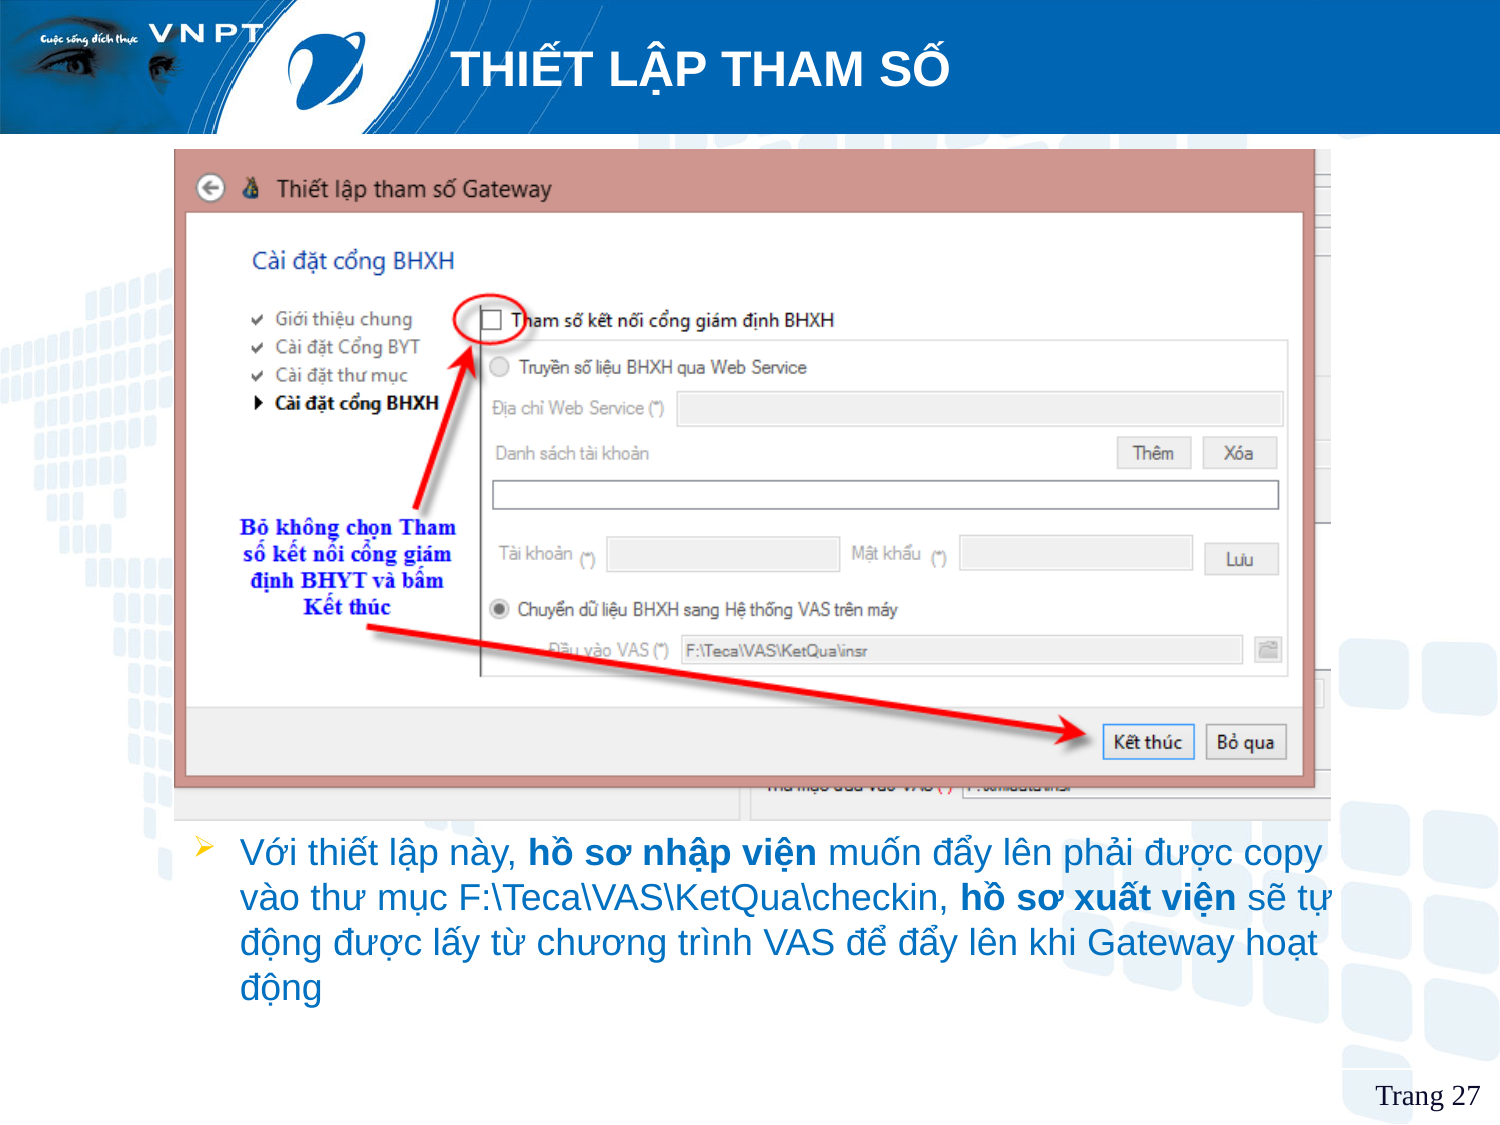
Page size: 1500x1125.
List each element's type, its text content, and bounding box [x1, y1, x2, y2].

slide_number Trang 27 [1242, 1068, 1497, 1125]
picture [0, 0, 1500, 1125]
title THIẾT LẬP THAM SỐ [437, 0, 1496, 133]
text_box Với thiết lập này, hồ sơ nhập viện muốn đẩy lên phải được copy vào thư mục F:\Teca\VAS\KetQua\checkin, hồ sơ xuất viện sẽ tự động được lấy từ chương trình VAS để đẩy lên khi Gateway hoạt động [178, 820, 1404, 1016]
